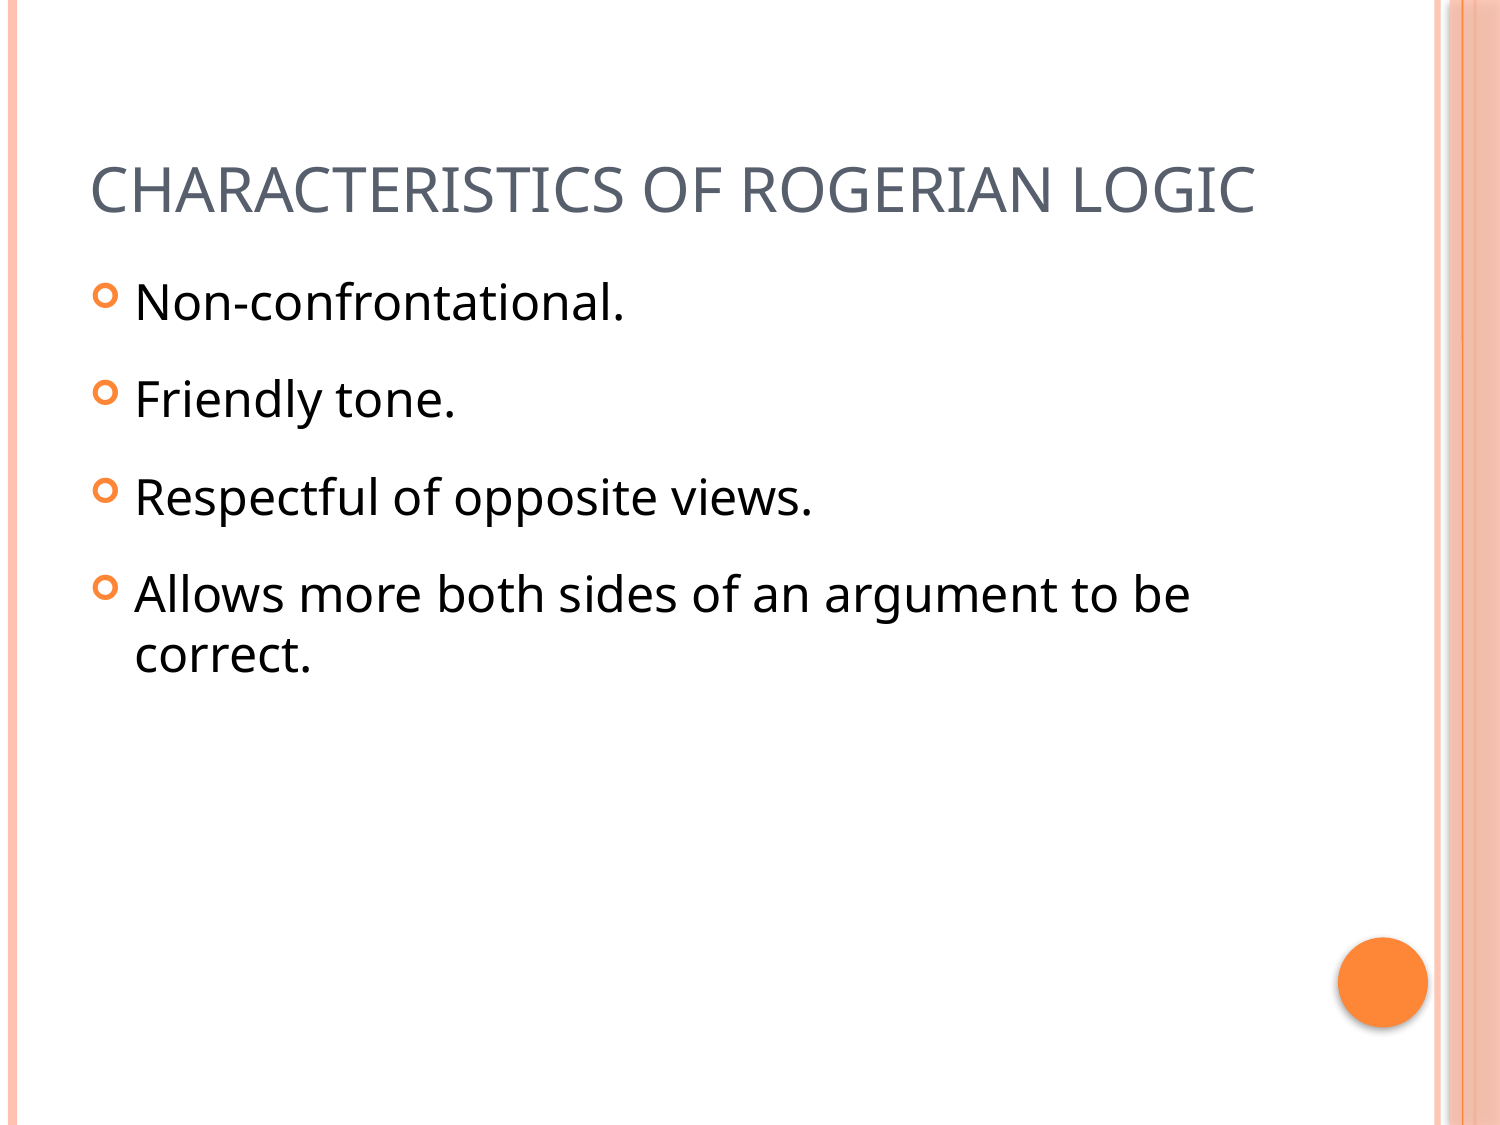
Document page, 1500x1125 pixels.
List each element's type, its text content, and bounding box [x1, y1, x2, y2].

list Non-confrontational. Friendly tone. Respectful of opposite views. Allows more both sides of an argument to be correct. [75, 262, 1300, 1062]
title Characteristics of Rogerian Logic [75, 45, 1300, 233]
